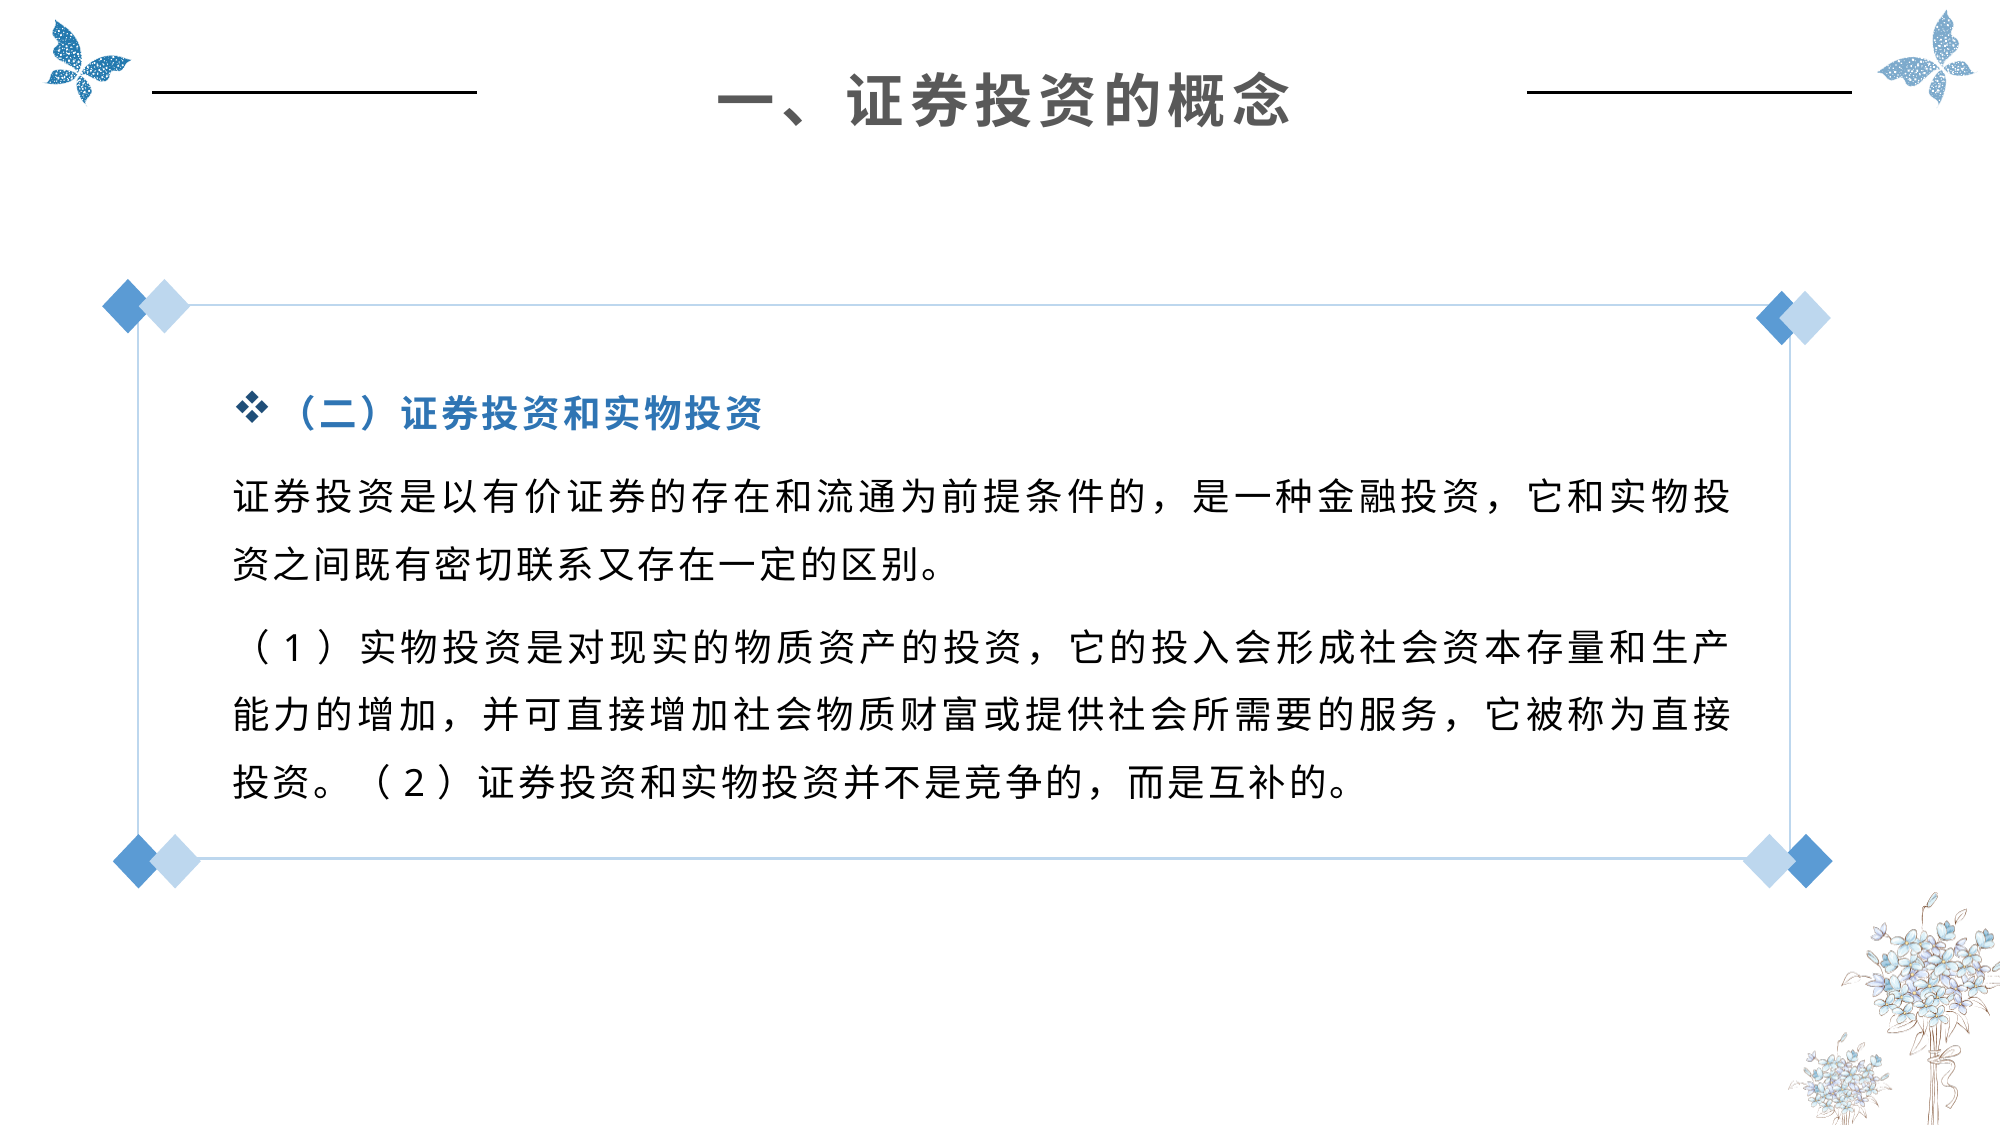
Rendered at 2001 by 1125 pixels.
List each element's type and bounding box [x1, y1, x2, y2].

picture [1788, 892, 2000, 1125]
text_box [151, 55, 1852, 142]
text_box [102, 278, 1833, 889]
